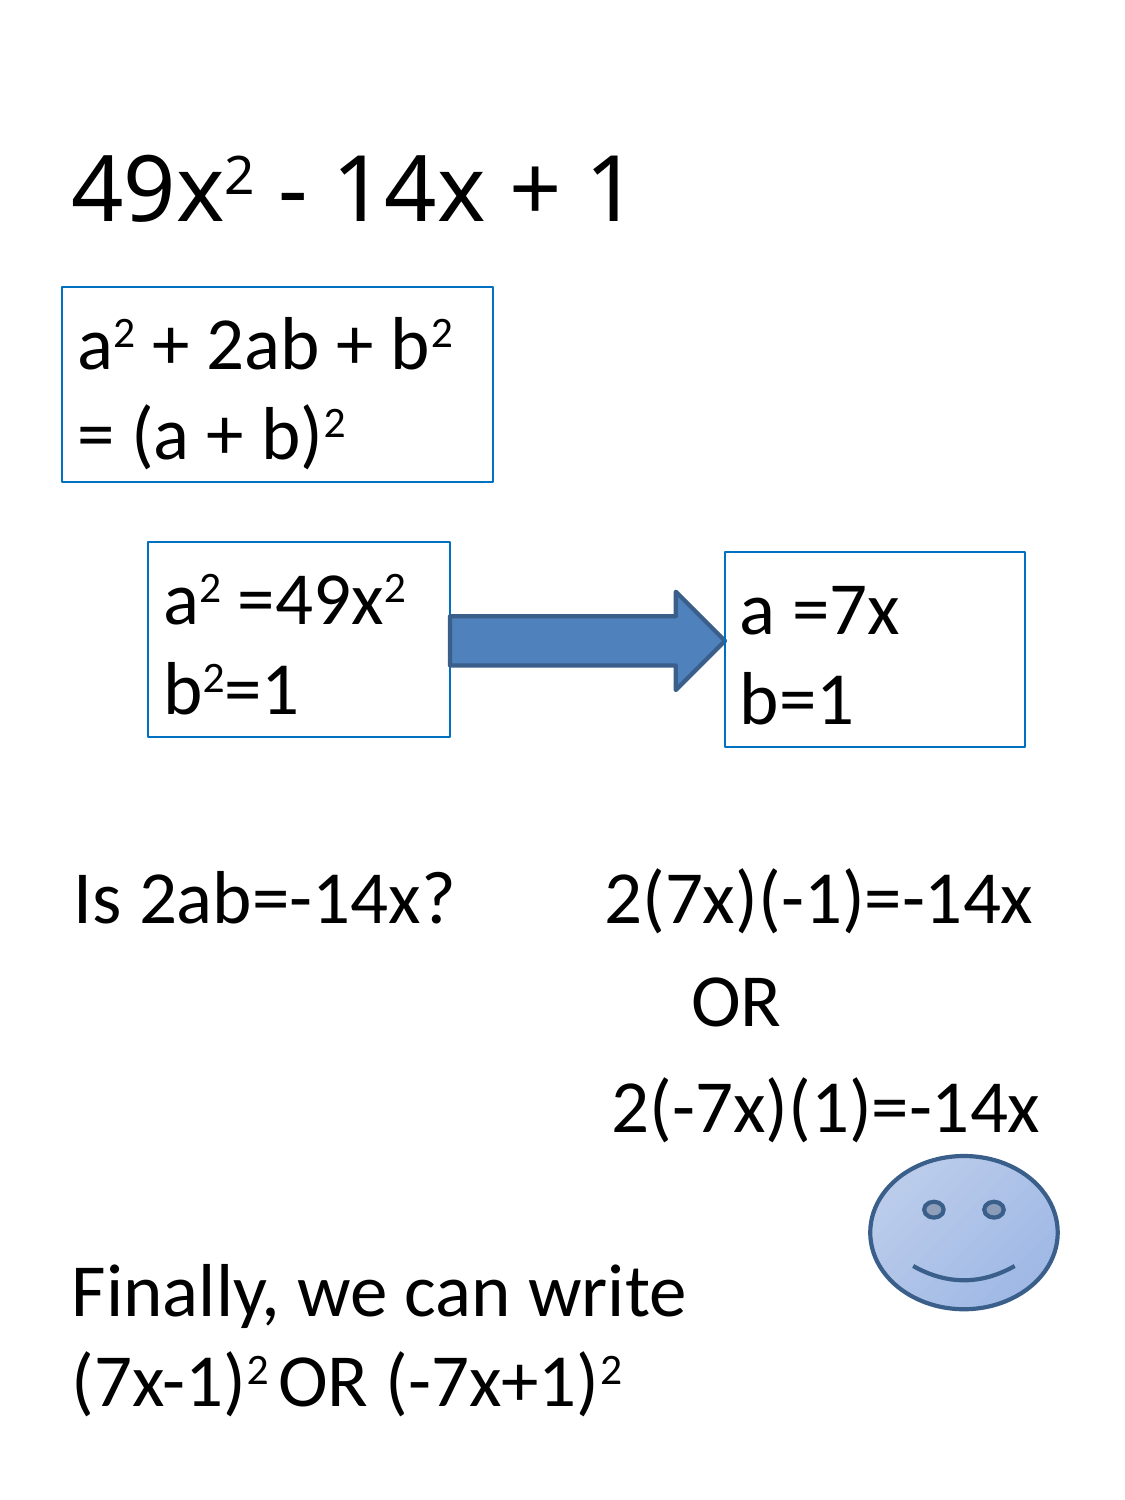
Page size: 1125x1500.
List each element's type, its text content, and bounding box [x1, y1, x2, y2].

text_box a2 + 2ab + b2 = (a + b)2 [62, 287, 494, 483]
text_box [447, 589, 724, 693]
text_box a2 =49x2 b2=1 [148, 542, 450, 738]
title 49x2 - 14x + 1 [56, 60, 1069, 310]
text_box OR [676, 943, 797, 1049]
text_box 2(-7x)(1)=-14x [596, 1049, 1056, 1155]
text_box Is 2ab=-14x? [59, 840, 472, 946]
text_box [868, 1155, 1060, 1312]
text_box 2(7x)(-1)=-14x [589, 840, 1049, 946]
text_box Finally, we can write (7x-1)2 OR (-7x+1)2 [57, 1234, 737, 1430]
